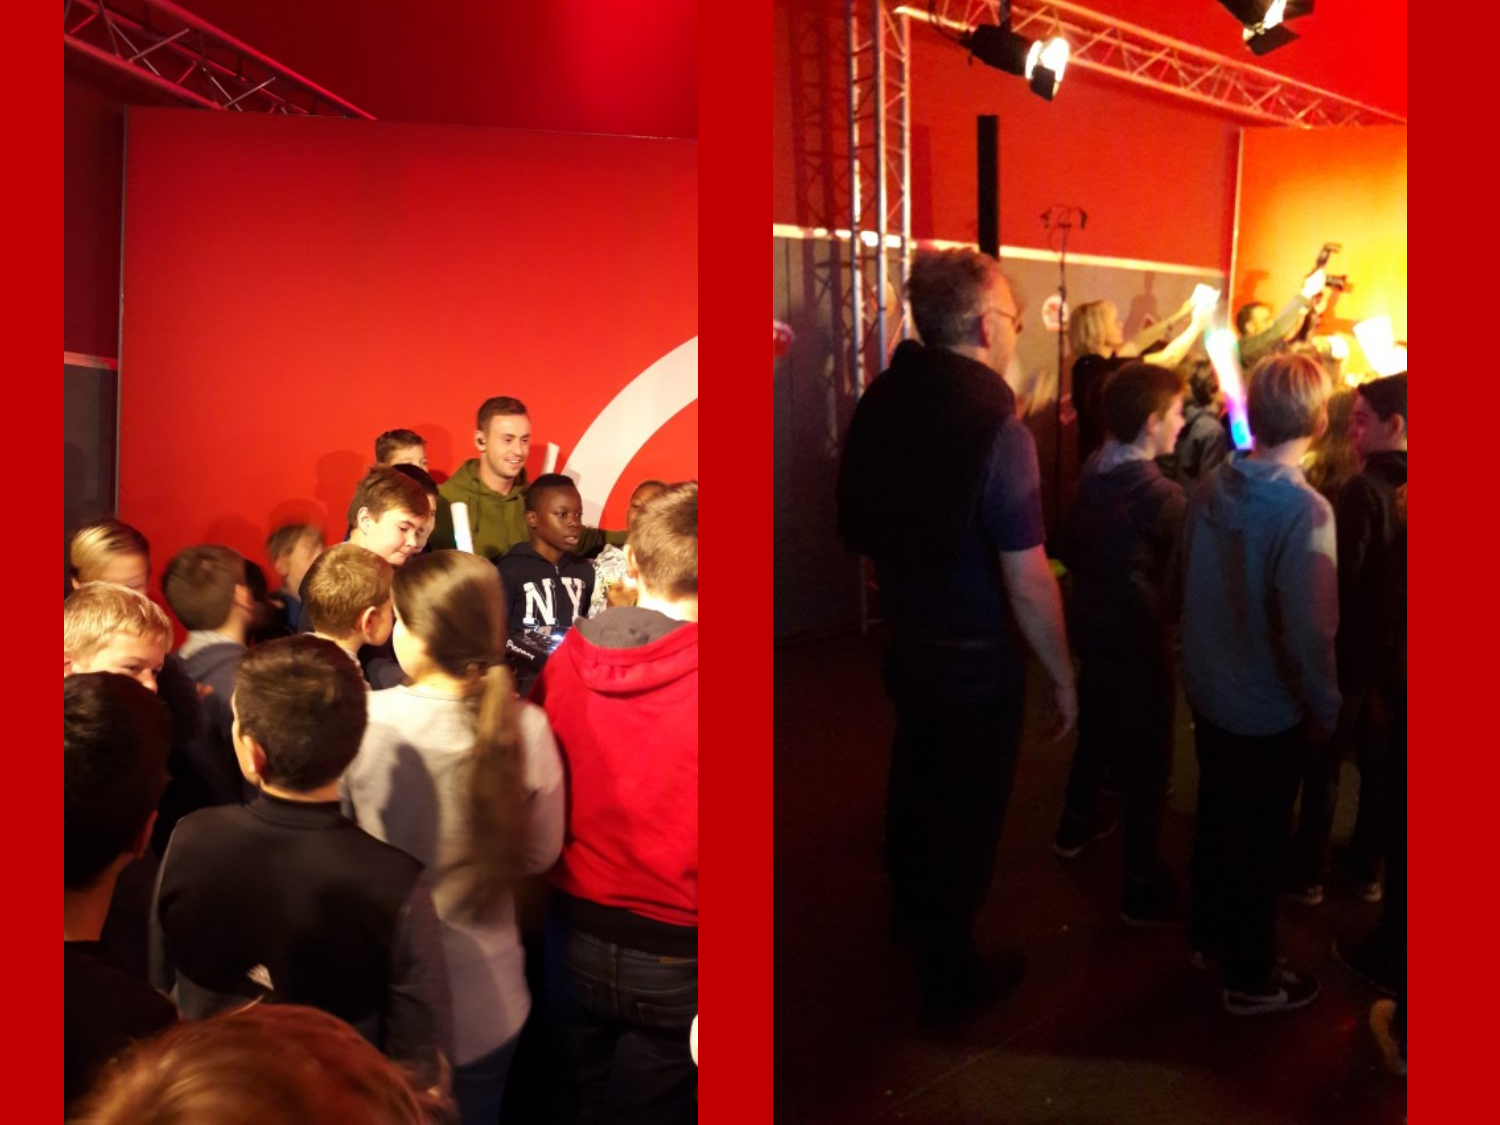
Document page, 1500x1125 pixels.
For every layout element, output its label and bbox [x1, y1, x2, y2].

picture [64, 0, 699, 1125]
picture [773, 0, 1407, 1125]
